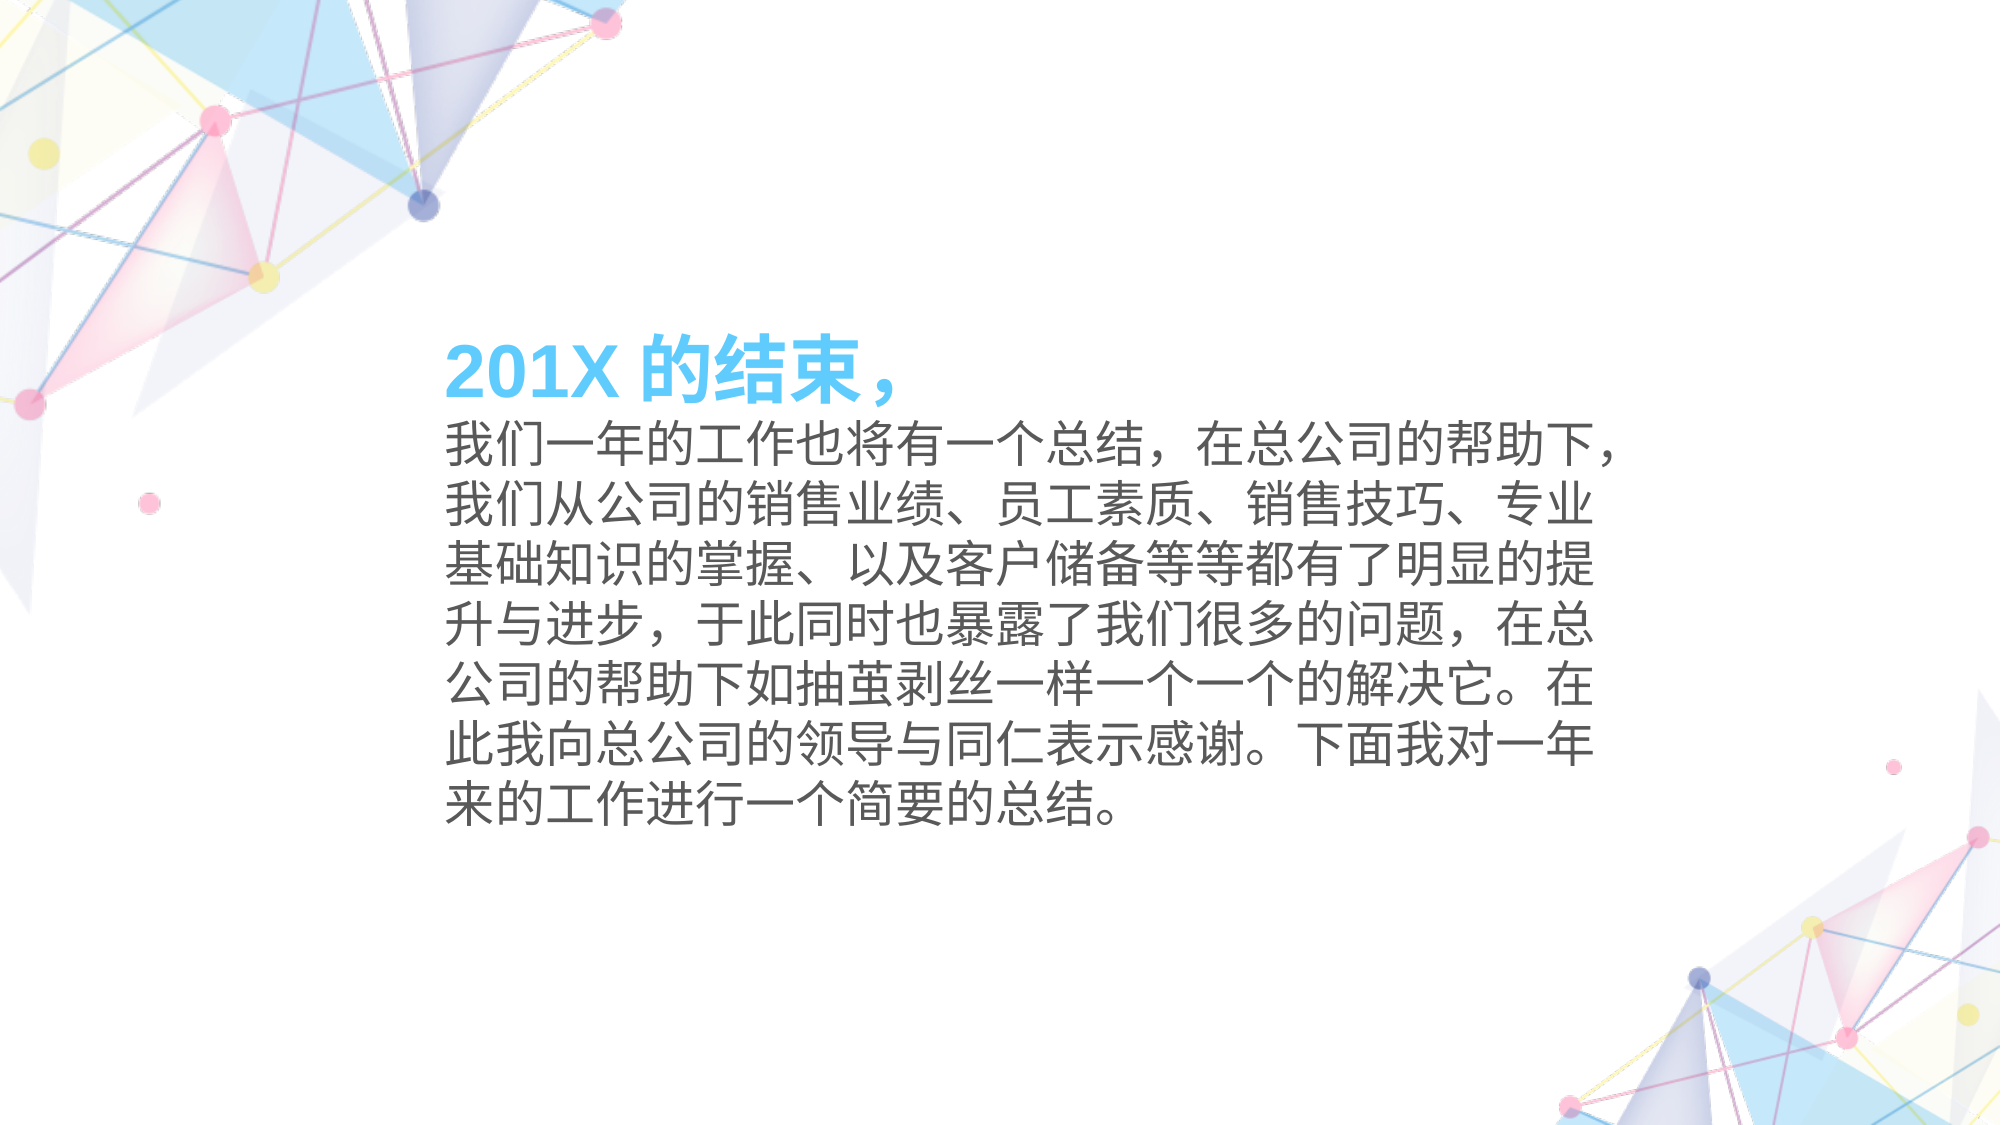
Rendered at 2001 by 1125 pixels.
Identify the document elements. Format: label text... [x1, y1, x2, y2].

picture [0, 0, 861, 790]
text_box 201X的结束， 我们一年的工作也将有一个总结，在总公司的帮助下，我们从公司的销售业绩、员工素质、销售技巧、专业基础知识的掌握、以及客户储备等等都有了明显的提升与进步，于此同时也暴露了我们很多的问题，在总公司的帮助下如抽茧剥丝一样一个一个的解决它。在此我向总公司的领导与同仁表示感谢。下面我对一年来的工作进行一个简要的总结。 [430, 315, 1635, 840]
picture [1390, 565, 2000, 1125]
